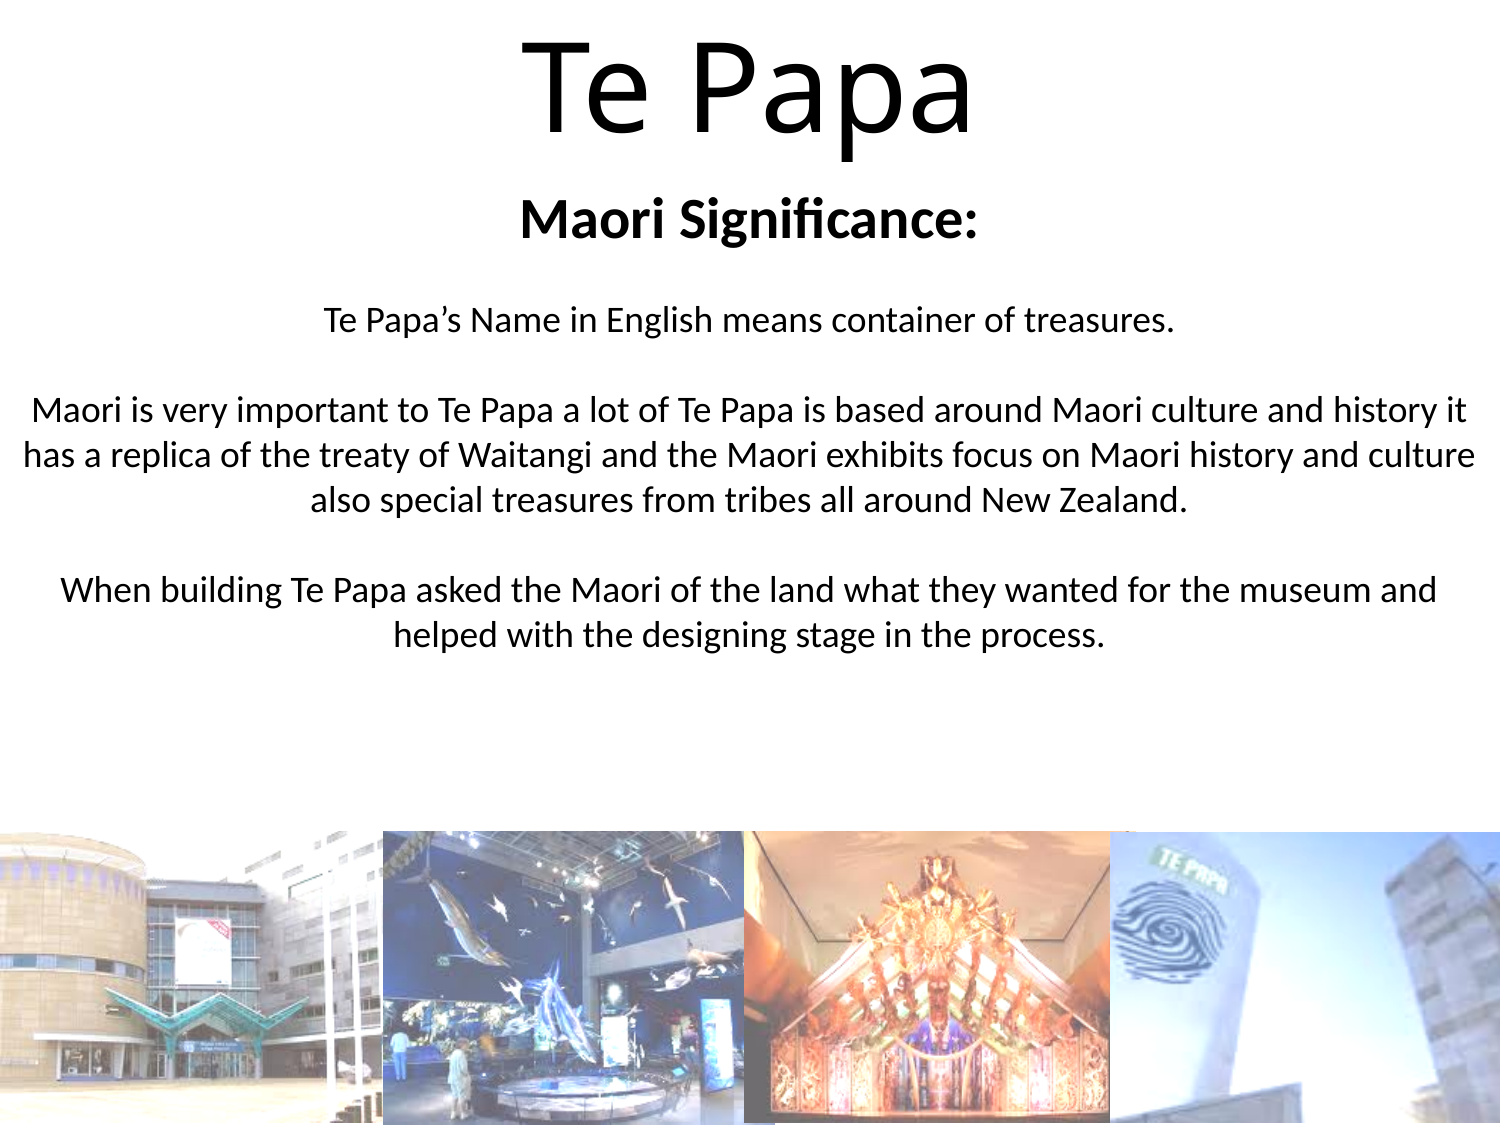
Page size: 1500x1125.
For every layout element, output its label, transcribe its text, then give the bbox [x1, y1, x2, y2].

text_box Maori Significance: Te Papa’s Name in English means container of treasures. Maori is very important to Te Papa a lot of Te Papa is based around Maori culture and history it has a replica of the treaty of Waitangi and the Maori exhibits focus on Maori history and culture also special treasures from tribes all around New Zealand. When building Te Papa asked the Maori of the land what they wanted for the museum and helped with the designing stage in the process. [0, 172, 1500, 831]
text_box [0, 831, 1500, 1125]
text_box Te Papa [0, 0, 1500, 165]
